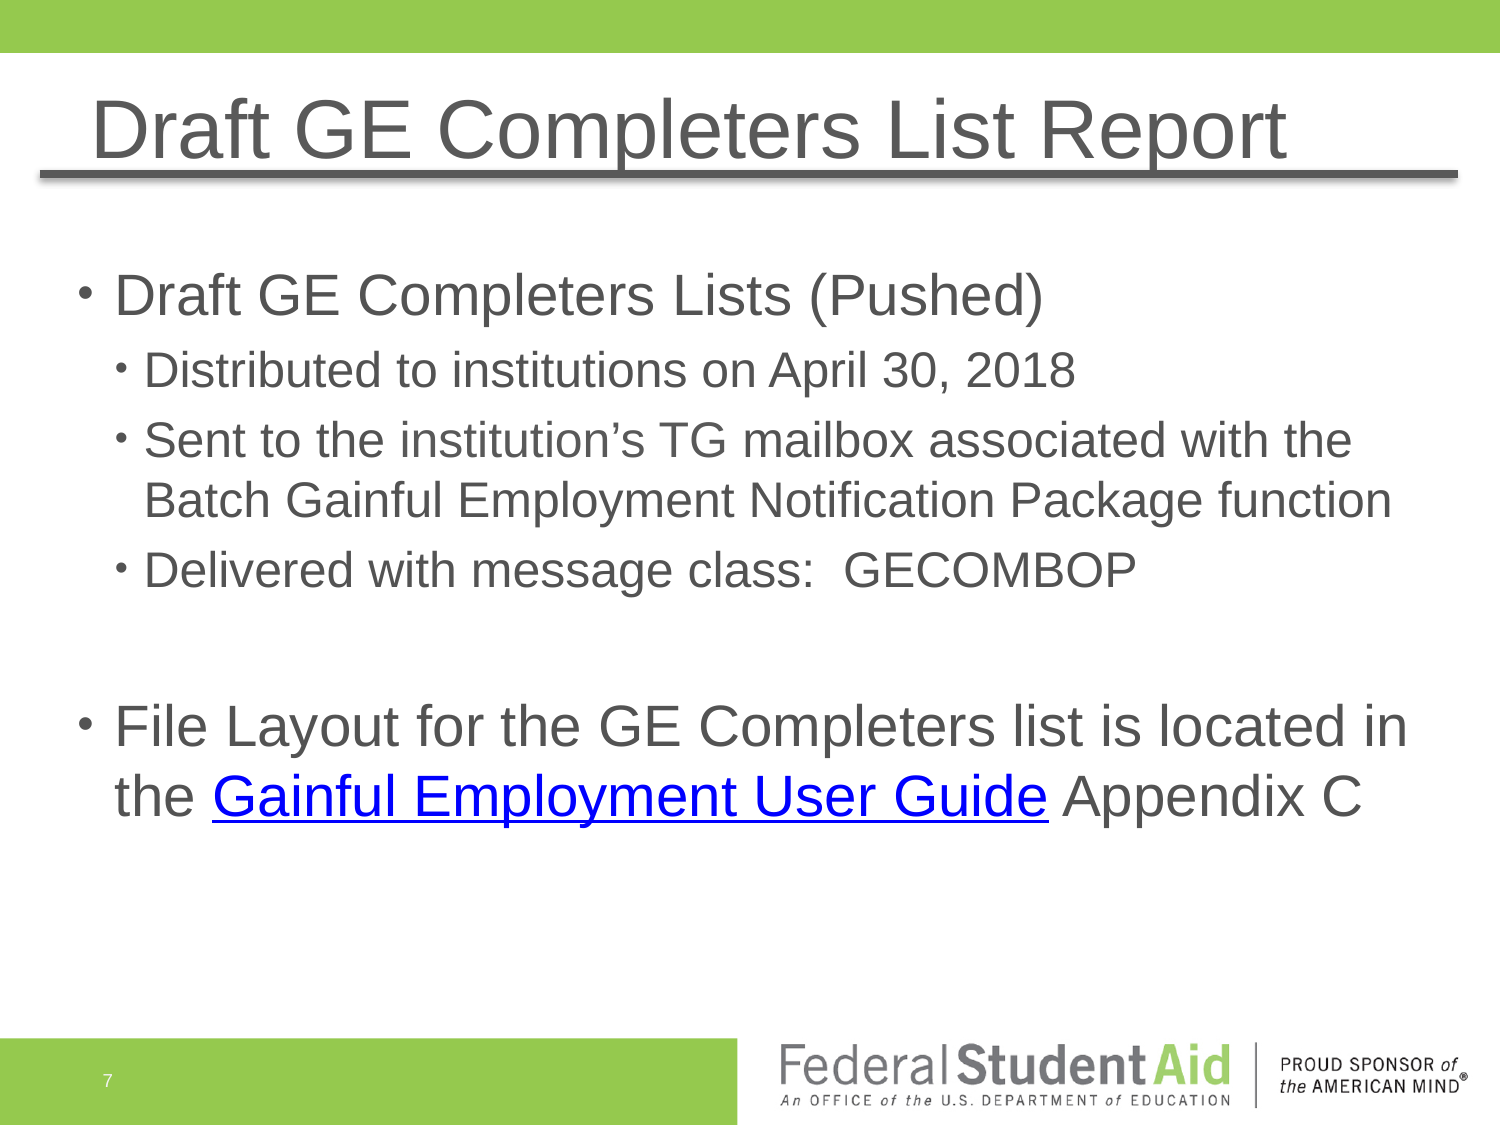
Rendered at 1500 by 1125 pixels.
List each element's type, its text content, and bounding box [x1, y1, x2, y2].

picture [761, 1018, 1488, 1125]
title Draft GE Completers List Report [75, 67, 1479, 175]
slide_number 7 [87, 1050, 438, 1110]
list Draft GE Completers Lists (Pushed) Distributed to institutions on April 30, 2018 Sent to the institution’s TG mailbox associated with the Batch Gainful Employment Notification Package function Delivered with message class: GECOMBOP File Layout for the GE Completers list is located in the Gainful Employment User Guide Appendix C [62, 249, 1438, 993]
